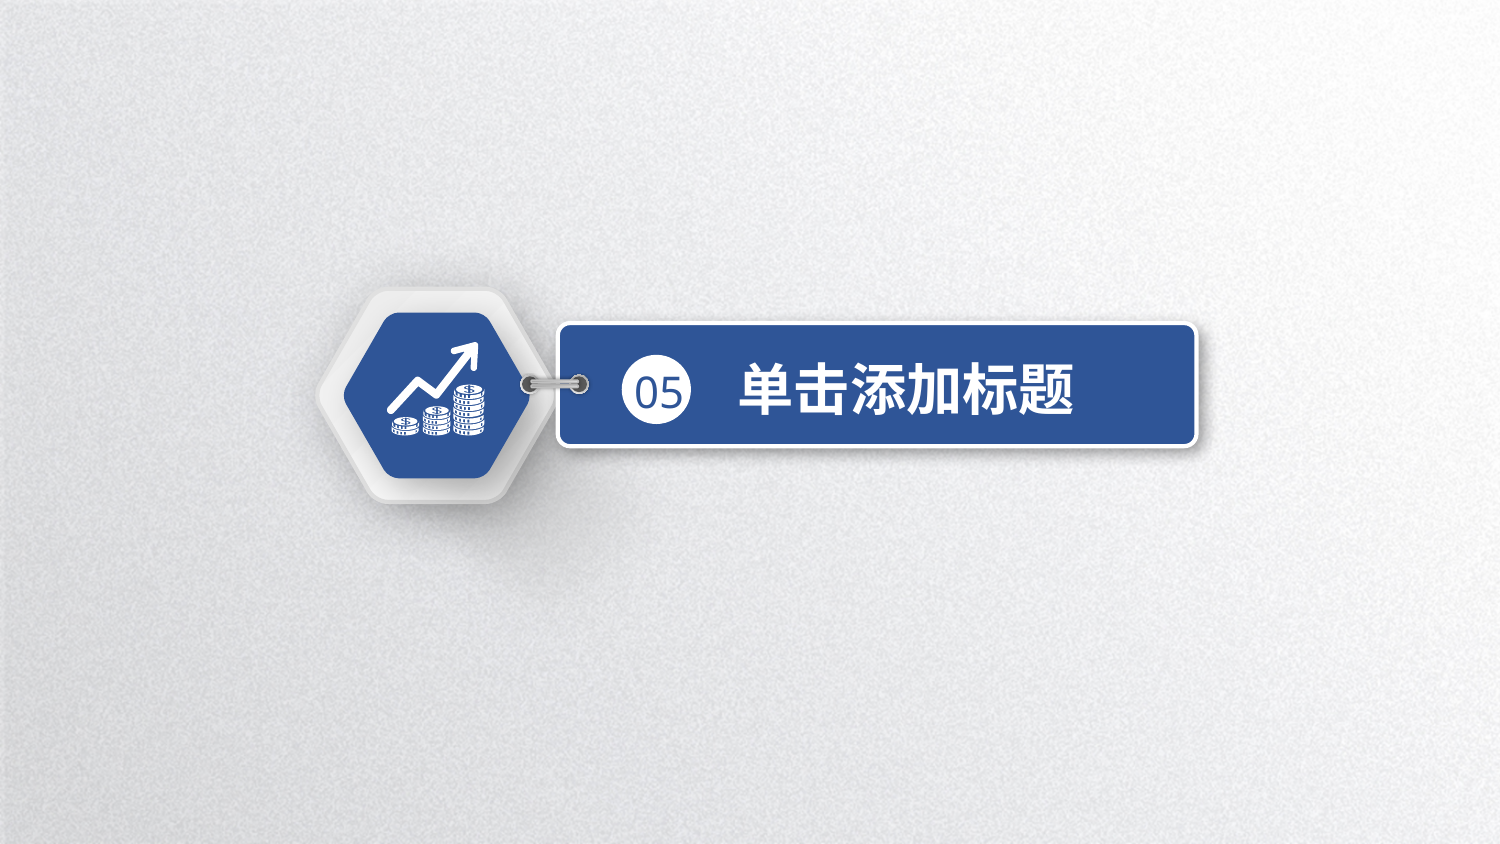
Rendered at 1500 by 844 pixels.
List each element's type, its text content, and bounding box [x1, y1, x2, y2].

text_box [316, 256, 657, 681]
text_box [569, 374, 589, 394]
text_box 单击添加标题 [690, 346, 1122, 430]
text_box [531, 379, 579, 388]
picture [0, 0, 1500, 844]
text_box [657, 321, 1198, 448]
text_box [618, 354, 700, 426]
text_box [520, 374, 540, 394]
